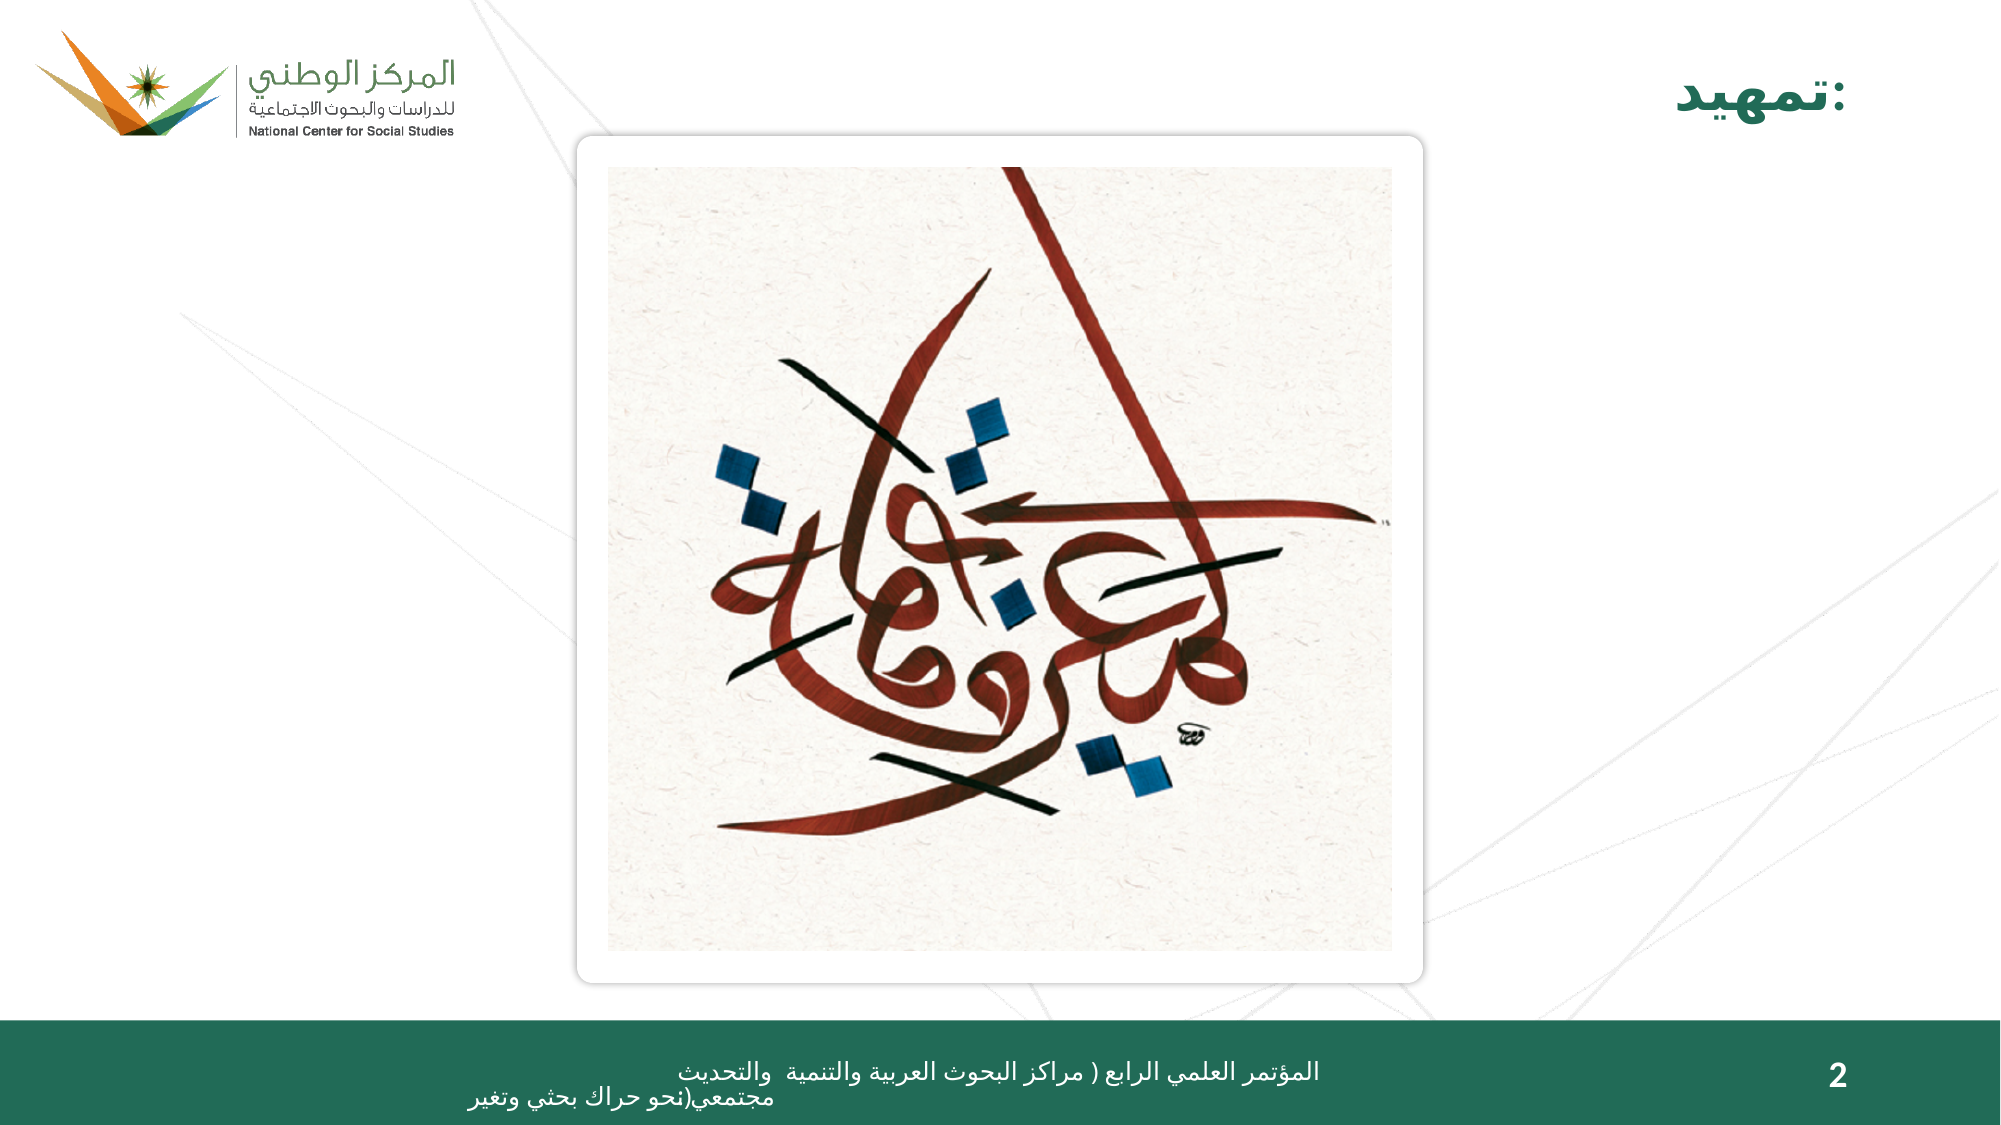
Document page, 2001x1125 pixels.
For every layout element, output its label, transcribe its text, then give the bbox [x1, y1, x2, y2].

footer المؤتمر العلمي الرابع ( مراكز البحوث العربية والتنمية والتحديث : نحو حراك بحثي وتغير مجتمعي) [662, 1042, 1338, 1103]
slide_number 2 [1412, 1042, 1863, 1103]
picture [18, 0, 1999, 1020]
text_box تمهيد: [1165, 44, 1863, 130]
